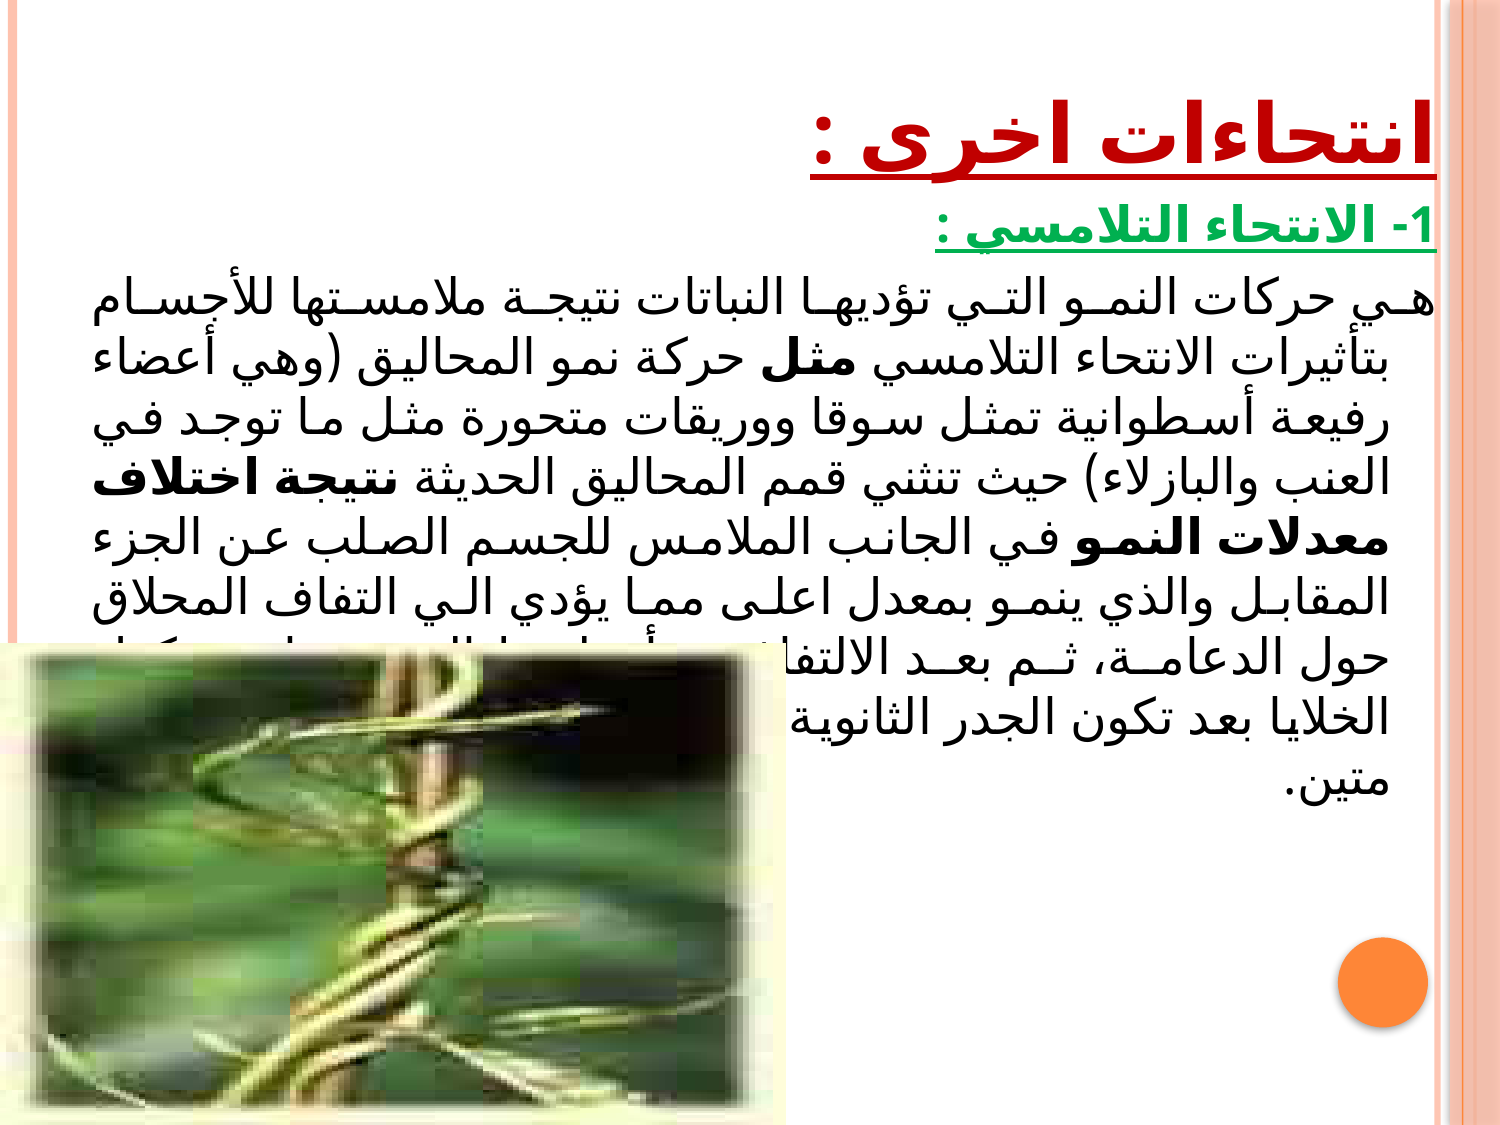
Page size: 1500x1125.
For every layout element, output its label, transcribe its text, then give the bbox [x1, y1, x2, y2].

picture [0, 643, 786, 1125]
text_box انتحاءات اخرى : 1- الانتحاء التلامسي : ھي حركات النمو التي تؤدیھا النباتات نتیجة ملامستھا للأجسام بتأثیرات الانتحاء التلامسي مثل حركة نمو المحالیق (وھي أعضاء رفیعة أسطوانیة تمثل سوقا ووریقات متحورة مثل ما توجد في العنب والبازلاء) حیث تنثني قمم المحالیق الحدیثة نتیجة اختلاف معدلات النمو في الجانب الملامس للجسم الصلب عن الجزء المقابل والذي ینمو بمعدل اعلى مما یؤدي الي التفاف المحلاق حول الدعامة، ثم بعد الالتفاف یبدأ تغلیظ الجدر وثبات شكل الخلایا بعد تكون الجدر الثانویة فیتحول المحلاق الى جسم دعامي متین. [76, 0, 1452, 943]
